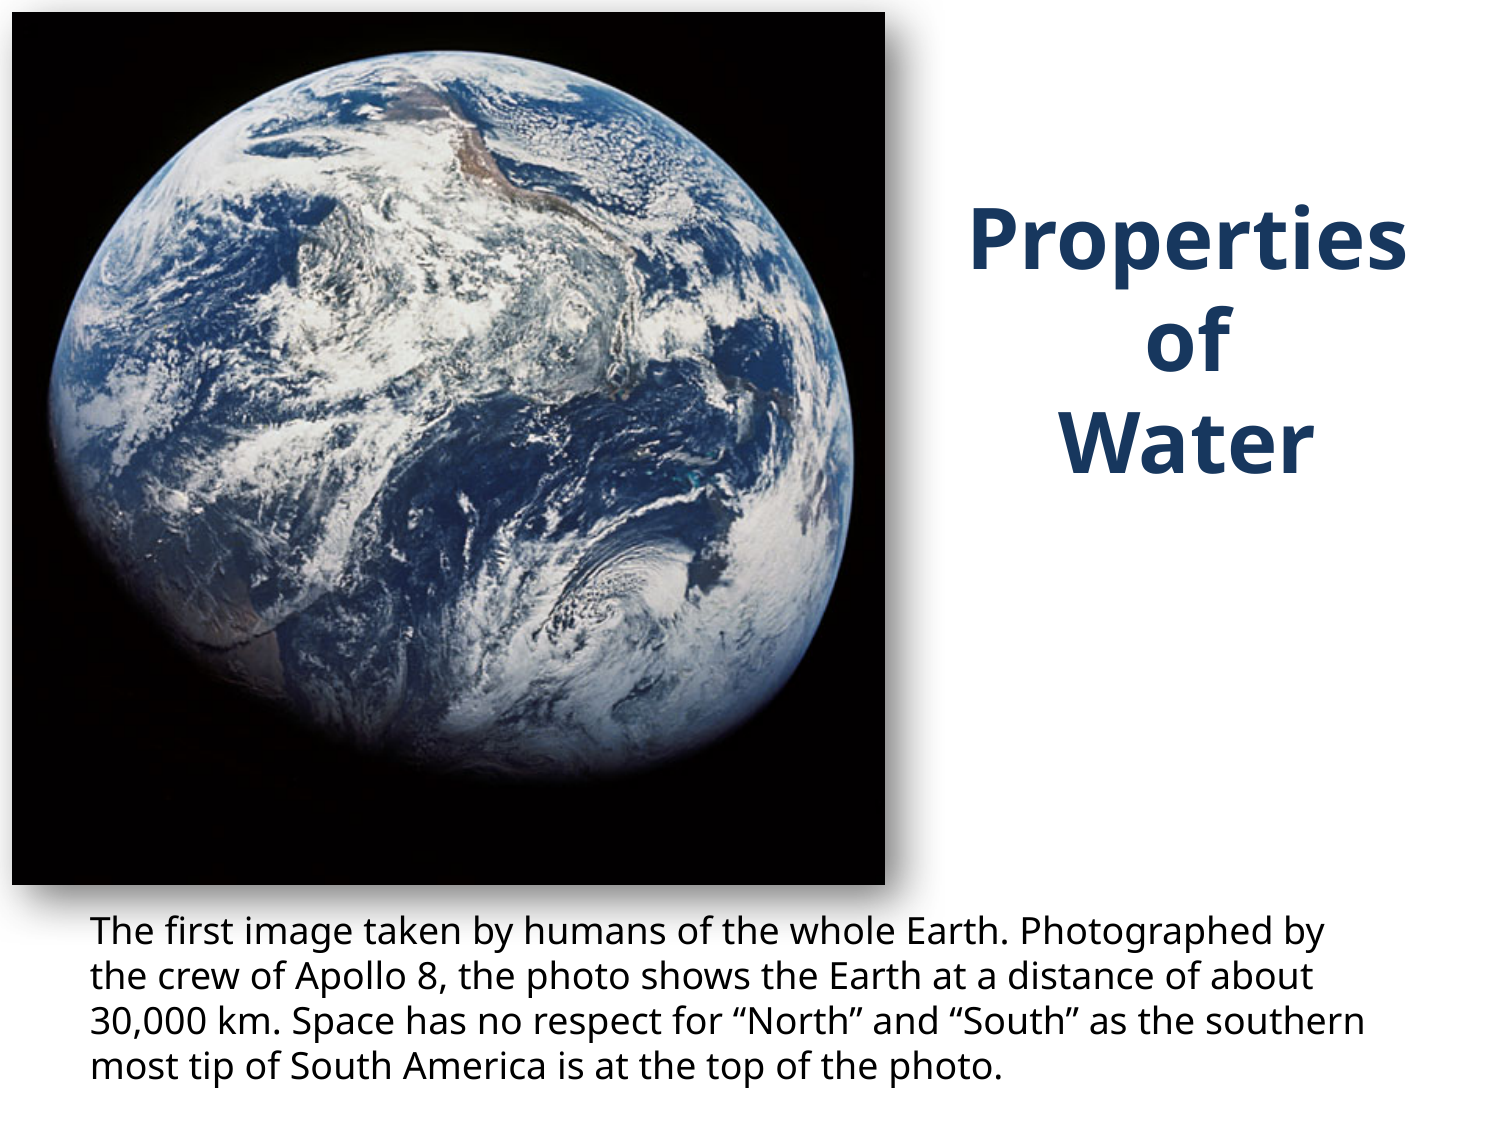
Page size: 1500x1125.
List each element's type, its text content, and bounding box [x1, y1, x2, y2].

title Properties of Water [933, 174, 1500, 500]
text_box The first image taken by humans of the whole Earth. Photographed by the crew of Apollo 8, the photo shows the Earth at a distance of about 30,000 km. Space has no respect for “North” and “South” as the southern most tip of South America is at the top of the photo. [75, 899, 1400, 1095]
picture [12, 12, 885, 885]
